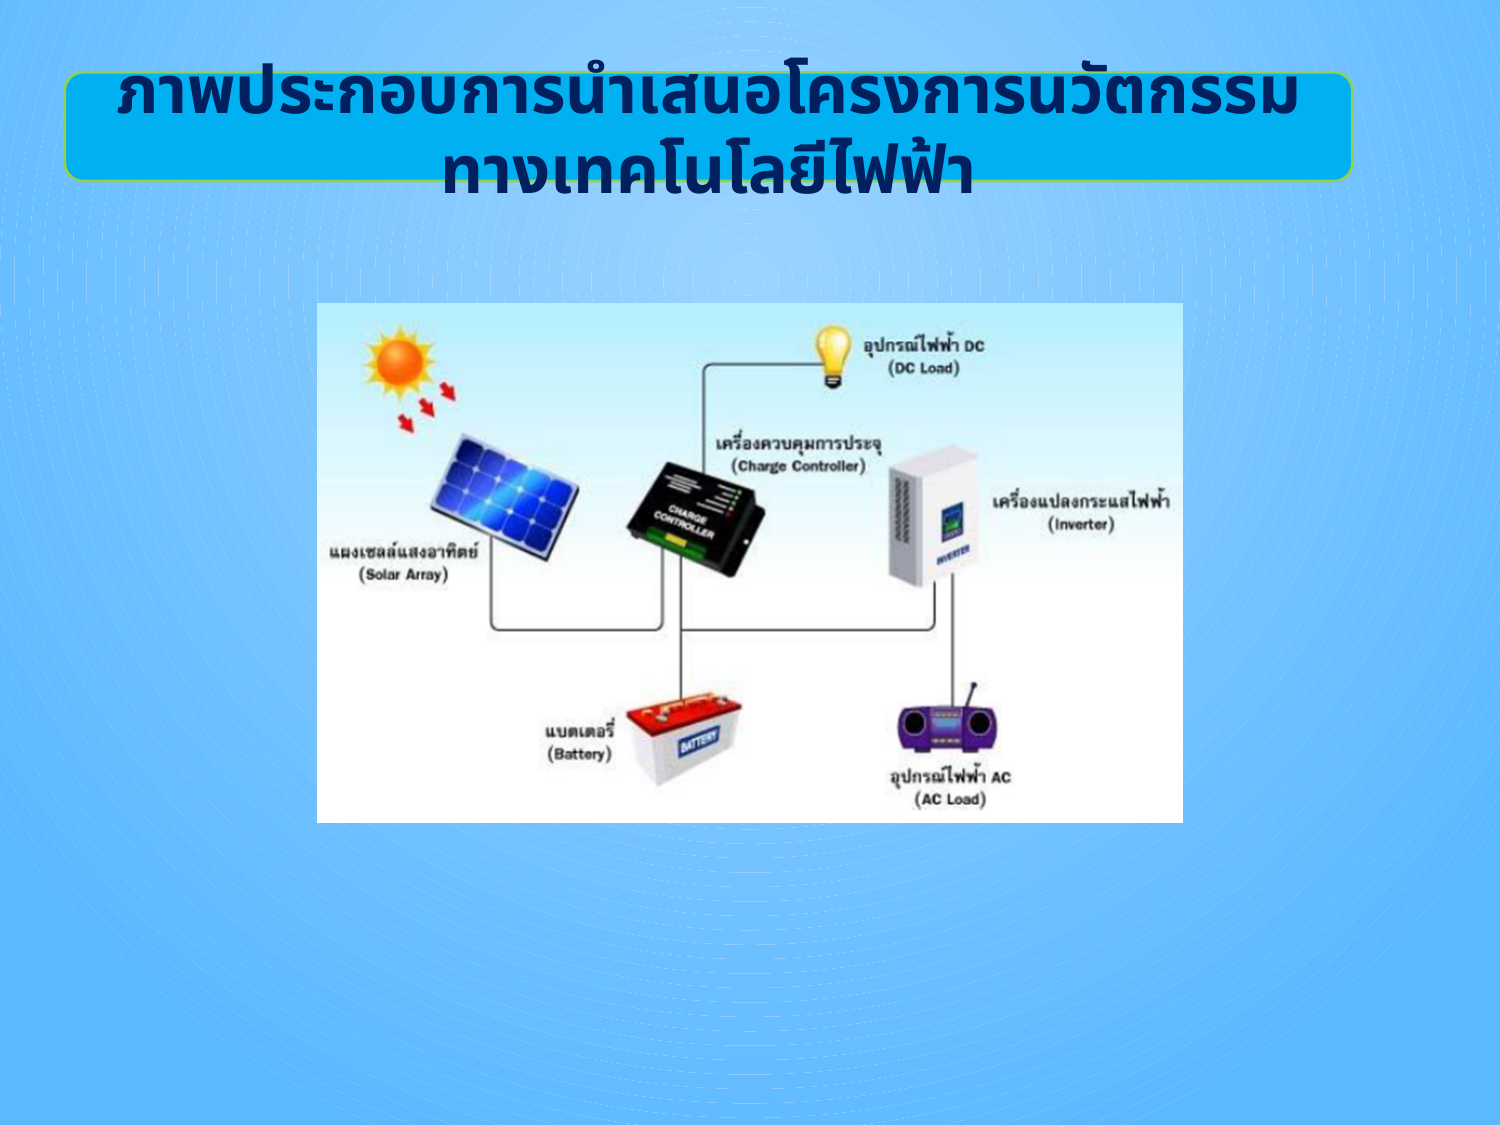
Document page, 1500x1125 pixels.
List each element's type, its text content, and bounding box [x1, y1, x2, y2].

picture [317, 303, 1183, 823]
text_box ภาพประกอบการนำเสนอโครงการนวัตกรรมทางเทคโนโลยีไฟฟ้า [63, 70, 1354, 183]
